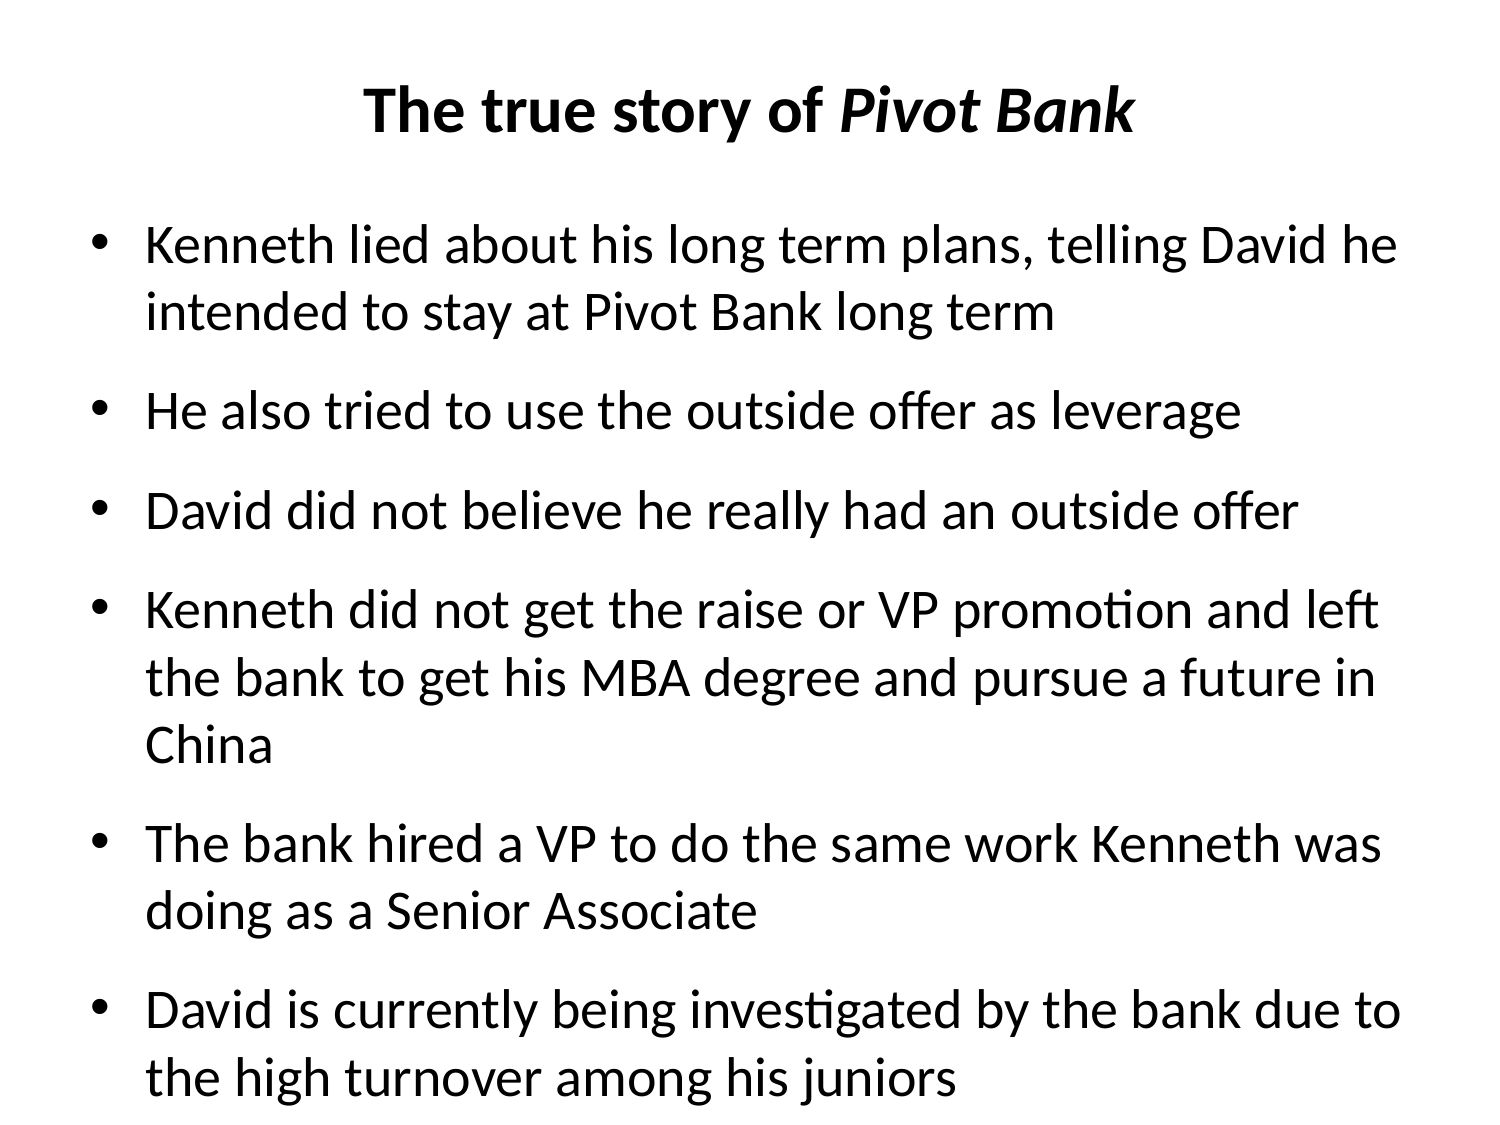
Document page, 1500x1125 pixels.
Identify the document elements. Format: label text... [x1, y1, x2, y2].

list Kenneth lied about his long term plans, telling David he intended to stay at Pivot Bank long term He also tried to use the outside offer as leverage David did not believe he really had an outside offer Kenneth did not get the raise or VP promotion and left the bank to get his MBA degree and pursue a future in China The bank hired a VP to do the same work Kenneth was doing as a Senior Associate David is currently being investigated by the bank due to the high turnover among his juniors [75, 200, 1425, 1125]
title The true story of Pivot Bank [75, 12, 1425, 200]
